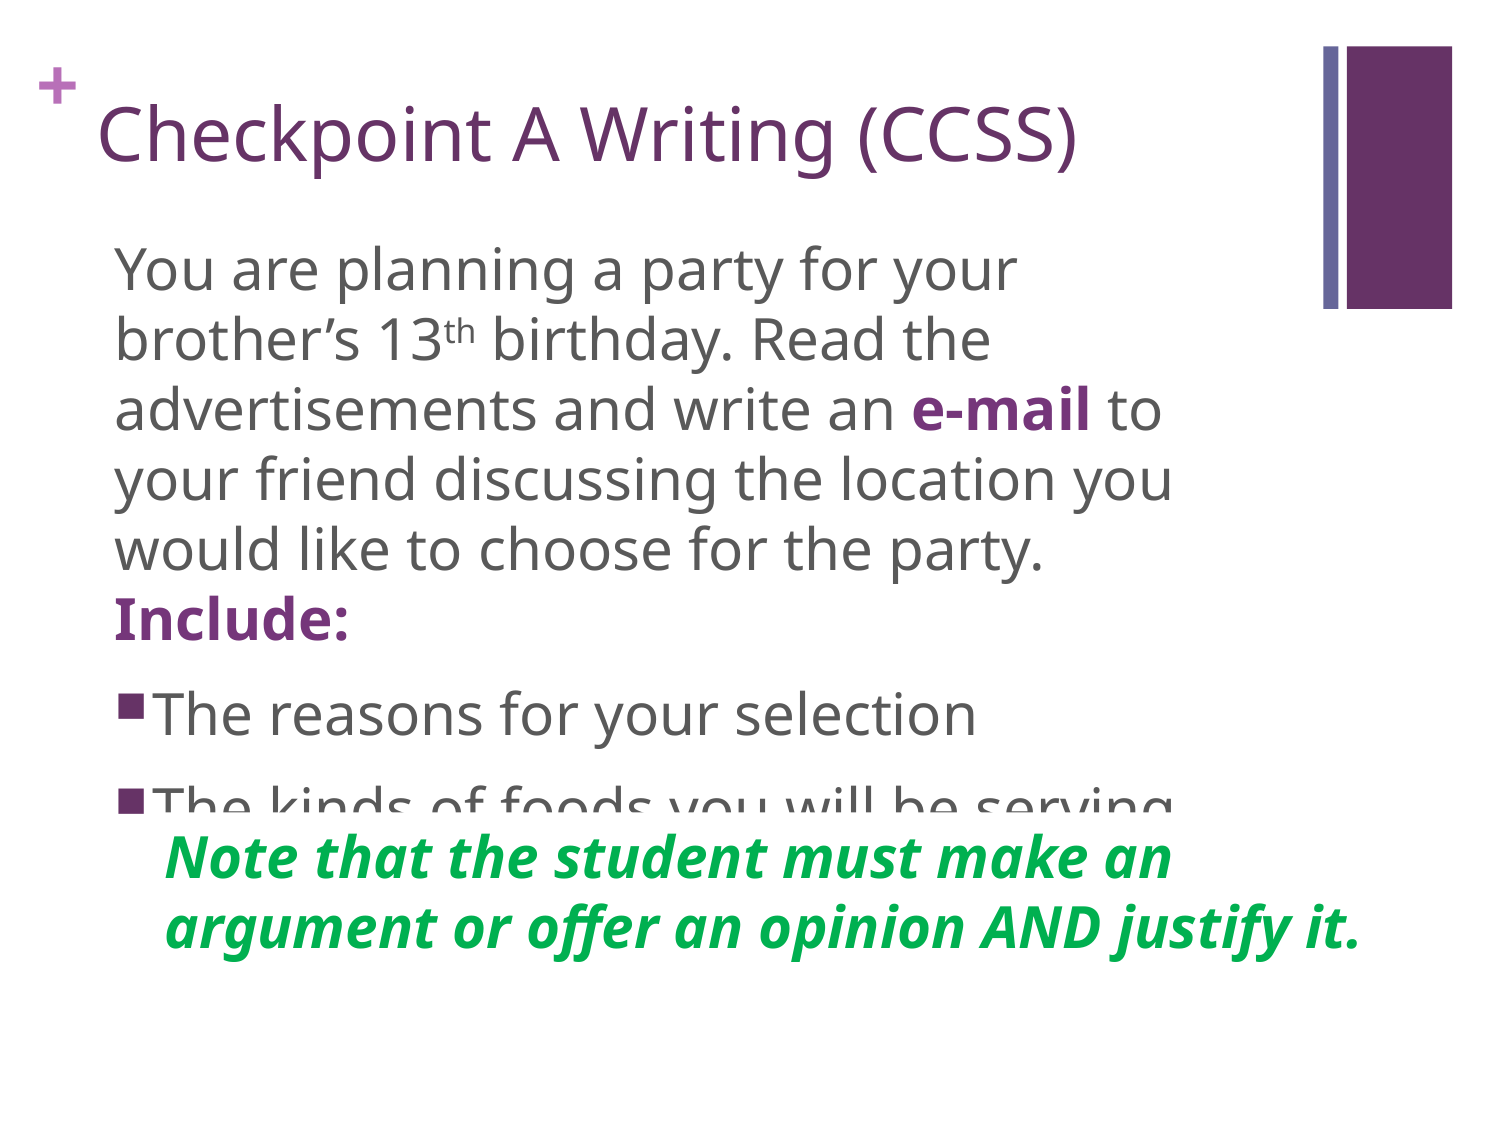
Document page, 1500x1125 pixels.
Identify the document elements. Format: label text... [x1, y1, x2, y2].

title Checkpoint A Writing (CCSS) [81, 79, 1322, 263]
list You are planning a party for your brother’s 13th birthday. Read the advertisements and write an e-mail to your friend discussing the location you would like to choose for the party. Include: The reasons for your selection The kinds of foods you will be serving [99, 224, 1275, 813]
text_box Note that the student must make an argument or offer an opinion AND justify it. [150, 812, 1463, 1038]
